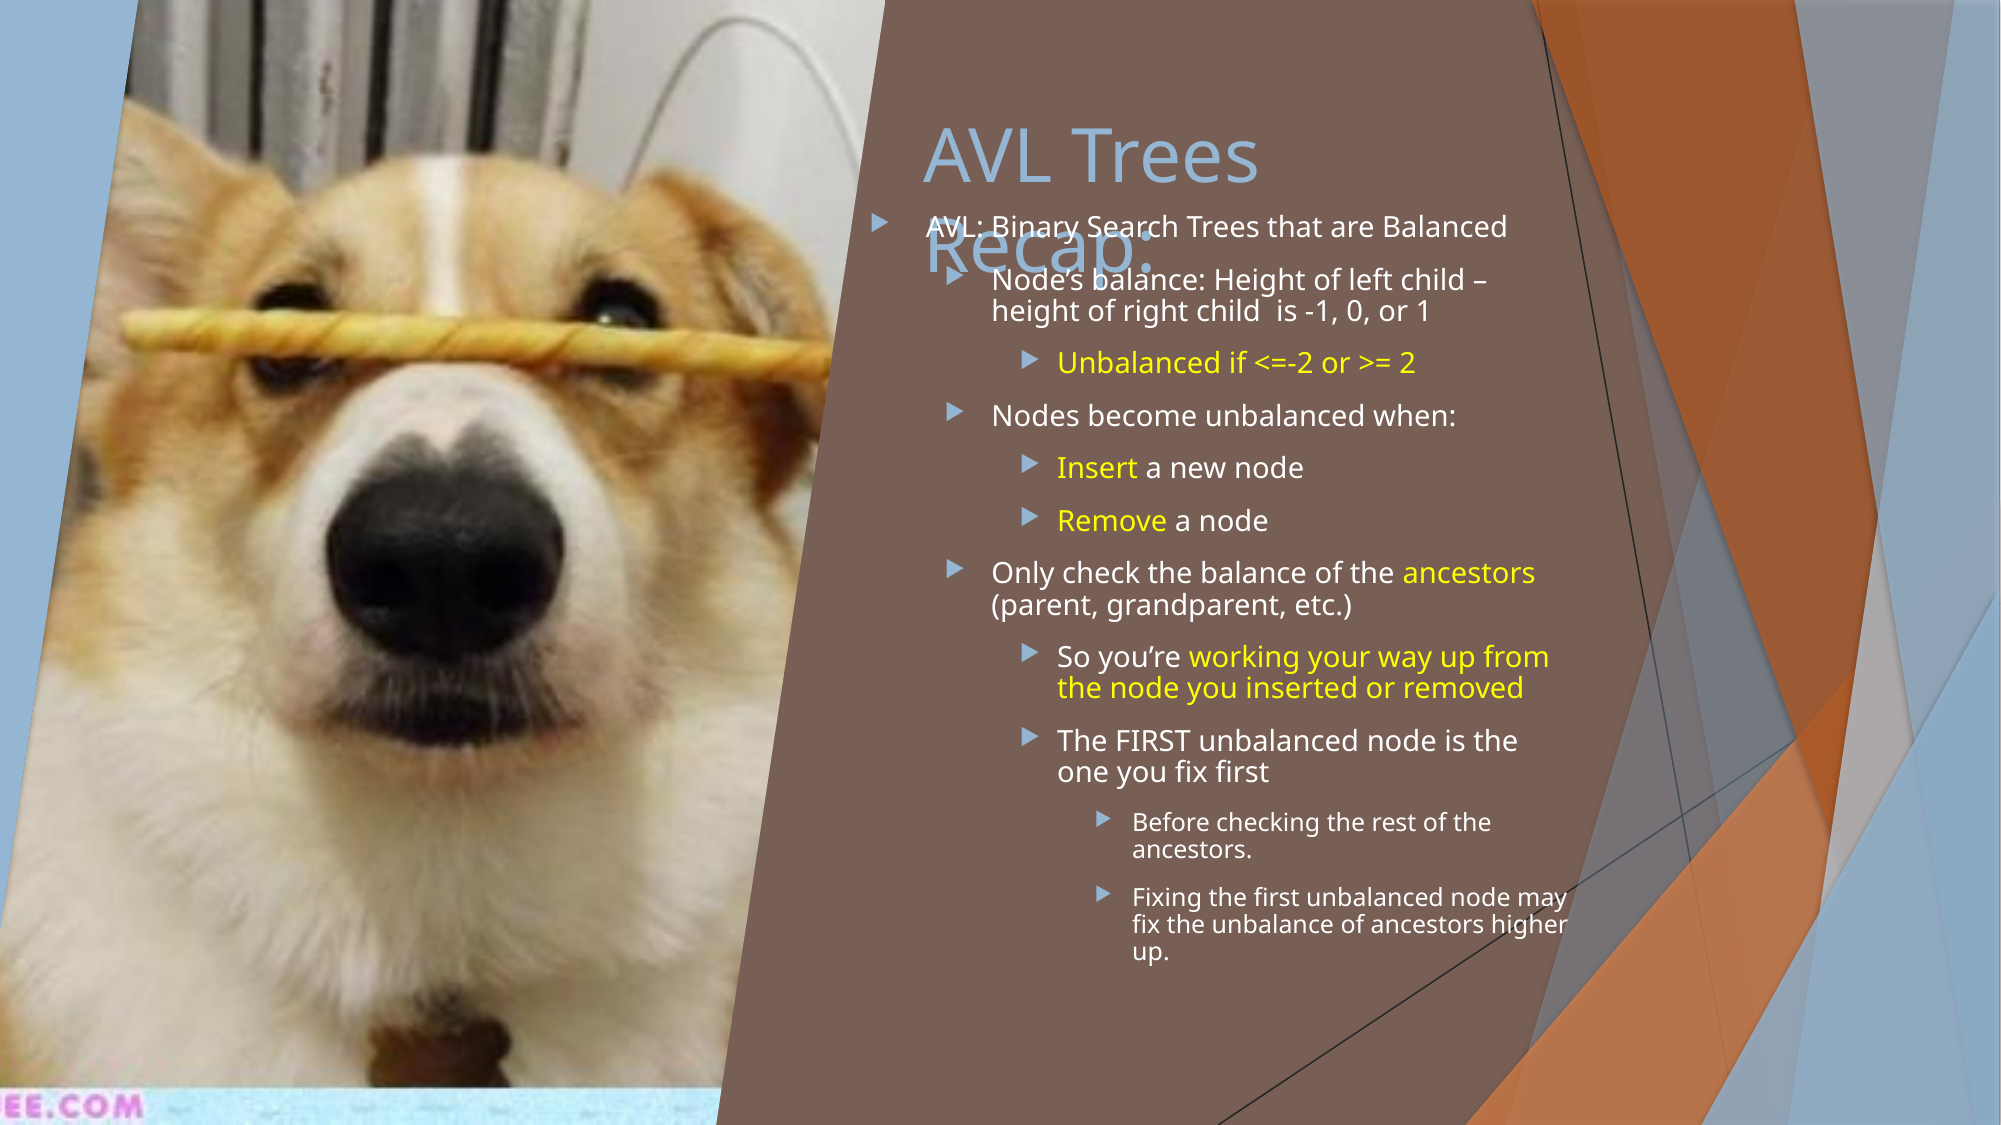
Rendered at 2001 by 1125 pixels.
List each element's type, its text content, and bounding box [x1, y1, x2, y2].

list AVL: Binary Search Trees that are Balanced Node’s balance: Height of left child – height of right child is -1, 0, or 1 Unbalanced if <=-2 or >= 2 Nodes become unbalanced when: Insert a new node Remove a node Only check the balance of the ancestors (parent, grandparent, etc.) So you’re working your way up from the node you inserted or removed The FIRST unbalanced node is the one you fix first Before checking the rest of the ancestors. Fixing the first unbalanced node may fix the unbalance of ancestors higher up. [890, 204, 1586, 1062]
title AVL Trees Recap: [908, 99, 1522, 204]
picture [0, 0, 886, 1125]
